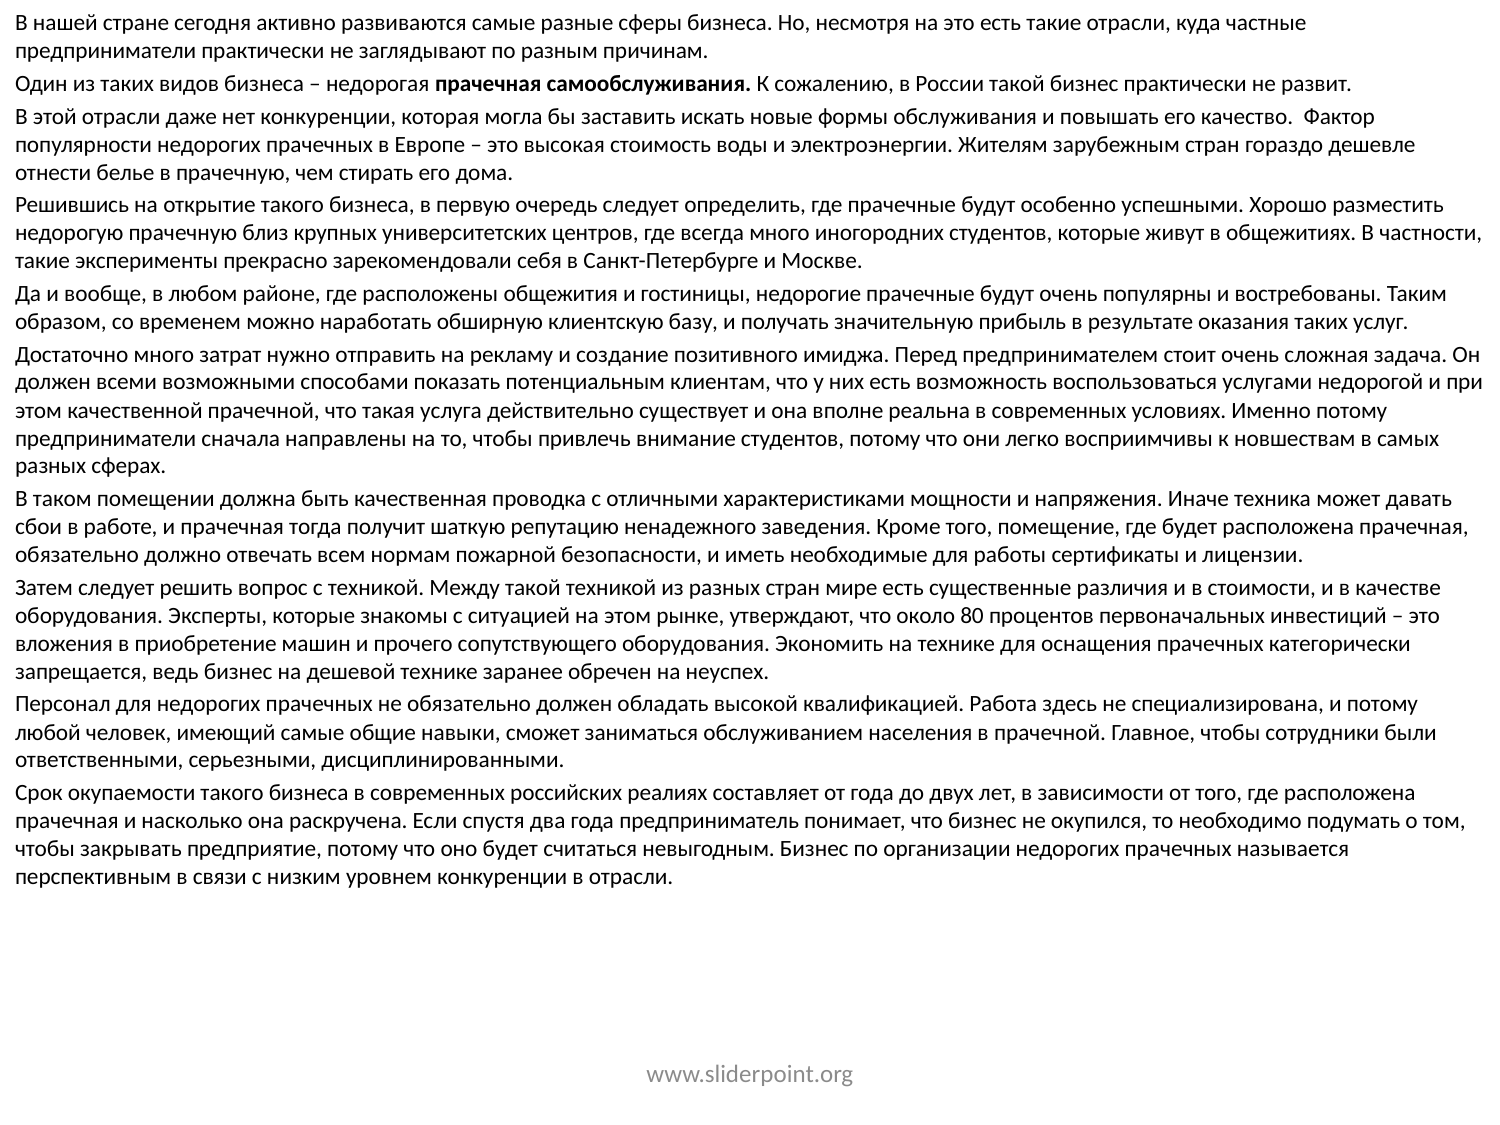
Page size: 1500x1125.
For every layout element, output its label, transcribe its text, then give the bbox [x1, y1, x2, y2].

footer www.sliderpoint.org [512, 1042, 988, 1103]
list В нашей стране сегодня активно развиваются самые разные сферы бизнеса. Но, несмотря на это есть такие отрасли, куда частные предприниматели практически не заглядывают по разным причинам. Один из таких видов бизнеса – недорогая прачечная самообслуживания. К сожалению, в России такой бизнес практически не развит. В этой отрасли даже нет конкуренции, которая могла бы заставить искать новые формы обслуживания и повышать его качество. Фактор популярности недорогих прачечных в Европе – это высокая стоимость воды и электроэнергии. Жителям зарубежным стран гораздо дешевле отнести белье в прачечную, чем стирать его дома. Решившись на открытие такого бизнеса, в первую очередь следует определить, где прачечные будут особенно успешными. Хорошо разместить недорогую прачечную близ крупных университетских центров, где всегда много иногородних студентов, которые живут в общежитиях. В частности, такие эксперименты прекрасно зарекомендовали себя в Санкт-Петербурге и Москве. Да и вообще, в любом районе, где расположены общежития и гостиницы, недорогие прачечные будут очень популярны и востребованы. Таким образом, со временем можно наработать обширную клиентскую базу, и получать значительную прибыль в результате оказания таких услуг. Достаточно много затрат нужно отправить на рекламу и создание позитивного имиджа. Перед предпринимателем стоит очень сложная задача. Он должен всеми возможными способами показать потенциальным клиентам, что у них есть возможность воспользоваться услугами недорогой и при этом качественной прачечной, что такая услуга действительно существует и она вполне реальна в современных условиях. Именно потому предприниматели сначала направлены на то, чтобы привлечь внимание студентов, потому что они легко восприимчивы к новшествам в самых разных сферах. В таком помещении должна быть качественная проводка с отличными характеристиками мощности и напряжения. Иначе техника может давать сбои в работе, и прачечная тогда получит шаткую репутацию ненадежного заведения. Кроме того, помещение, где будет расположена прачечная, обязательно должно отвечать всем нормам пожарной безопасности, и иметь необходимые для работы сертификаты и лицензии. Затем следует решить вопрос с техникой. Между такой техникой из разных стран мире есть существенные различия и в стоимости, и в качестве оборудования. Эксперты, которые знакомы с ситуацией на этом рынке, утверждают, что около 80 процентов первоначальных инвестиций – это вложения в приобретение машин и прочего сопутствующего оборудования. Экономить на технике для оснащения прачечных категорически запрещается, ведь бизнес на дешевой технике заранее обречен на неуспех. Персонал для недорогих прачечных не обязательно должен обладать высокой квалификацией. Работа здесь не специализирована, и потому любой человек, имеющий самые общие навыки, сможет заниматься обслуживанием населения в прачечной. Главное, чтобы сотрудники были ответственными, серьезными, дисциплинированными. Срок окупаемости такого бизнеса в современных российских реалиях составляет от года до двух лет, в зависимости от того, где расположена прачечная и насколько она раскручена. Если спустя два года предприниматель понимает, что бизнес не окупился, то необходимо подумать о том, чтобы закрывать предприятие, потому что оно будет считаться невыгодным. Бизнес по организации недорогих прачечных называется перспективным в связи с низким уровнем конкуренции в отрасли. [0, 0, 1500, 922]
